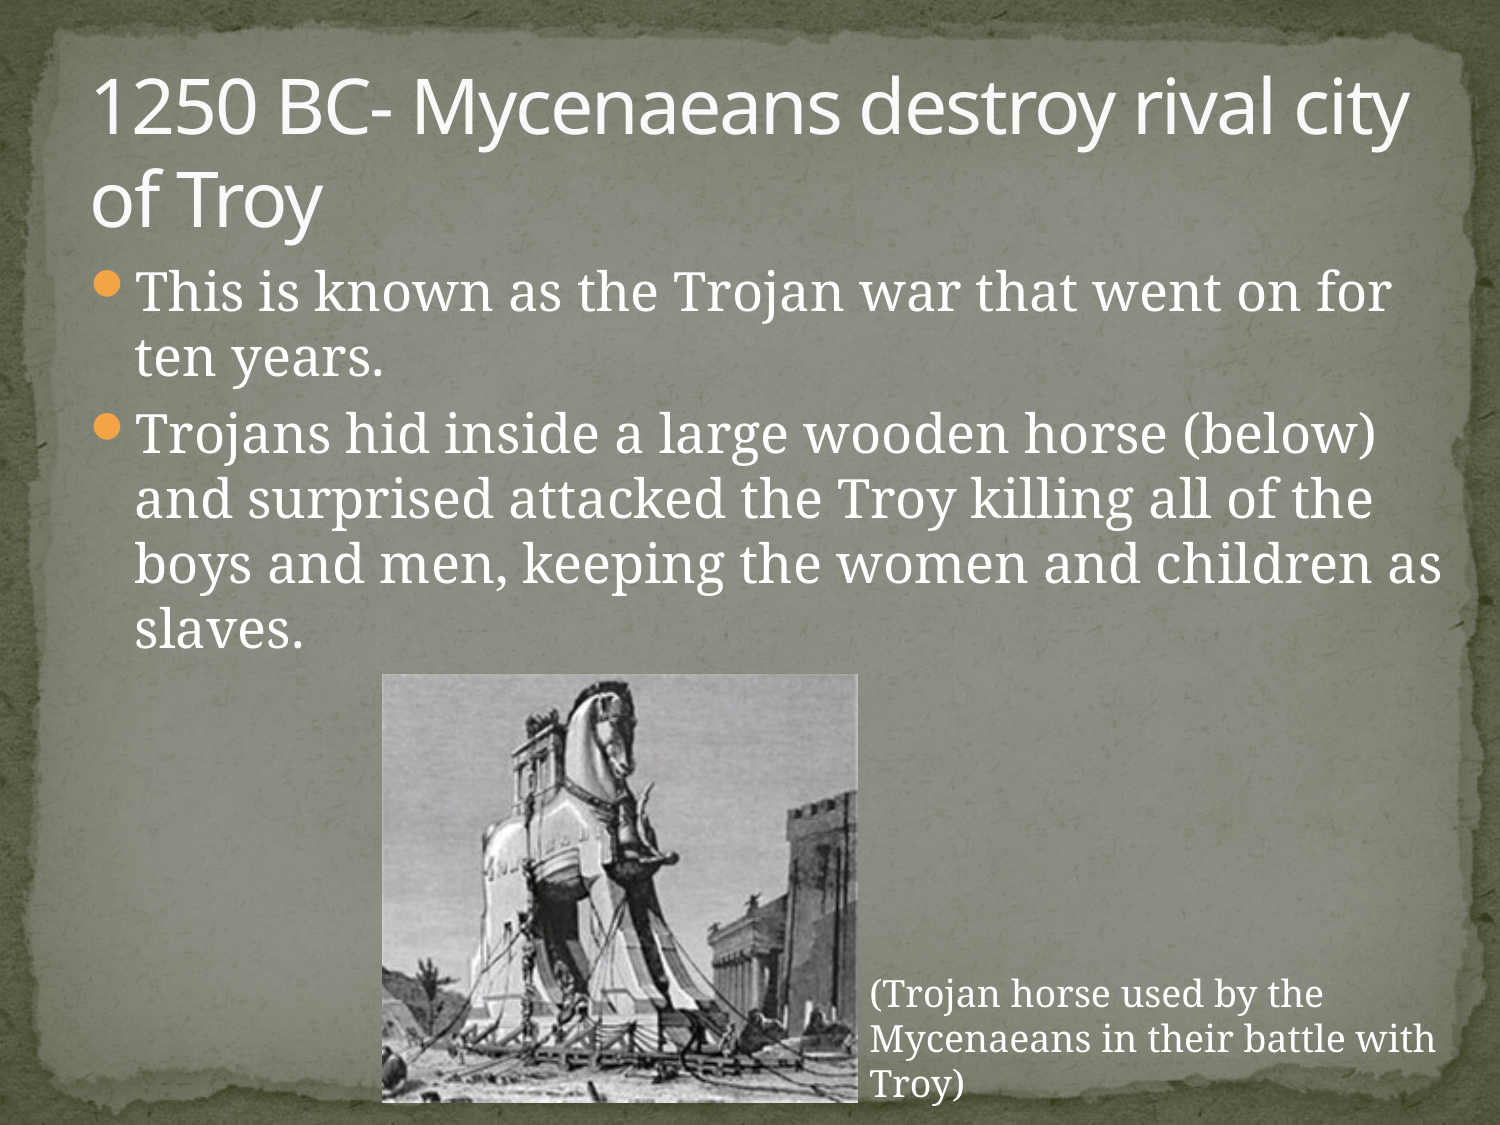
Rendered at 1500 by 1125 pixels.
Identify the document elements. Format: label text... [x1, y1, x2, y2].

title 1250 BC- Mycenaeans destroy rival city of Troy [74, 49, 1425, 251]
list This is known as the Trojan war that went on for ten years. Trojans hid inside a large wooden horse (below) and surprised attacked the Troy killing all of the boys and men, keeping the women and children as slaves. [75, 249, 1463, 638]
picture [382, 674, 858, 1103]
text_box (Trojan horse used by the Mycenaeans in their battle with Troy) [854, 963, 1500, 1113]
